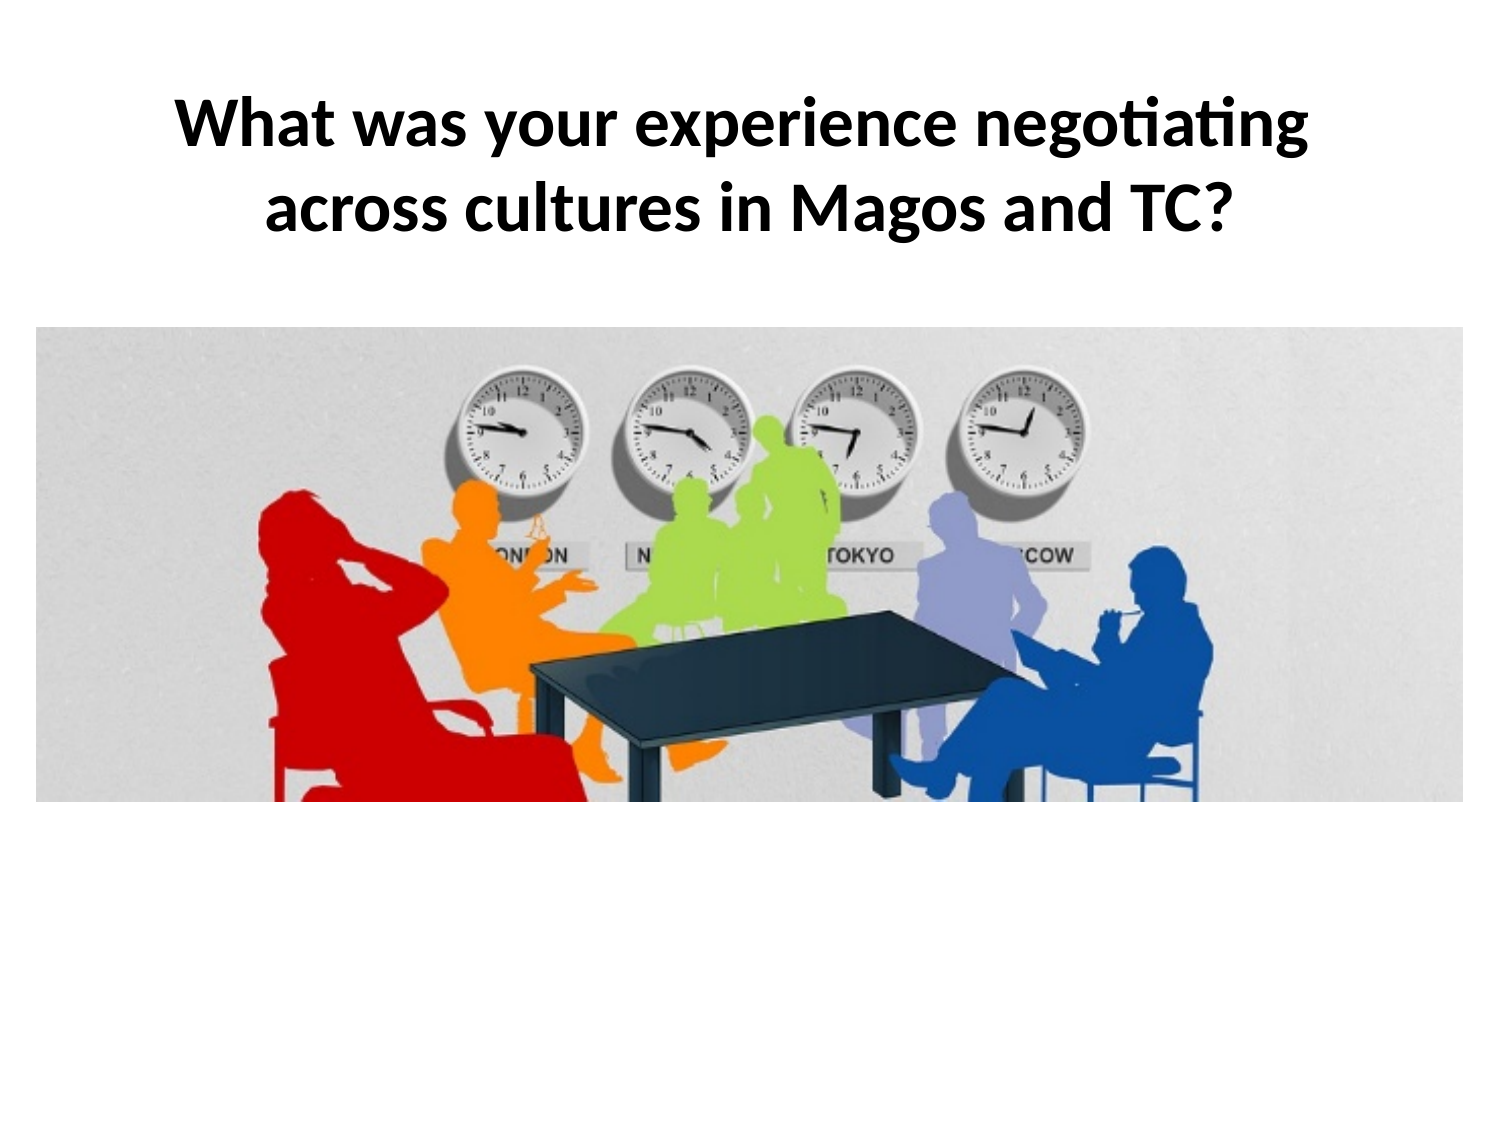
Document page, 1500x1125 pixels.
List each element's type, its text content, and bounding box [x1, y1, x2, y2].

text_box What was your experience negotiating across cultures in Magos and TC? [0, 66, 1500, 254]
picture [36, 327, 1464, 802]
